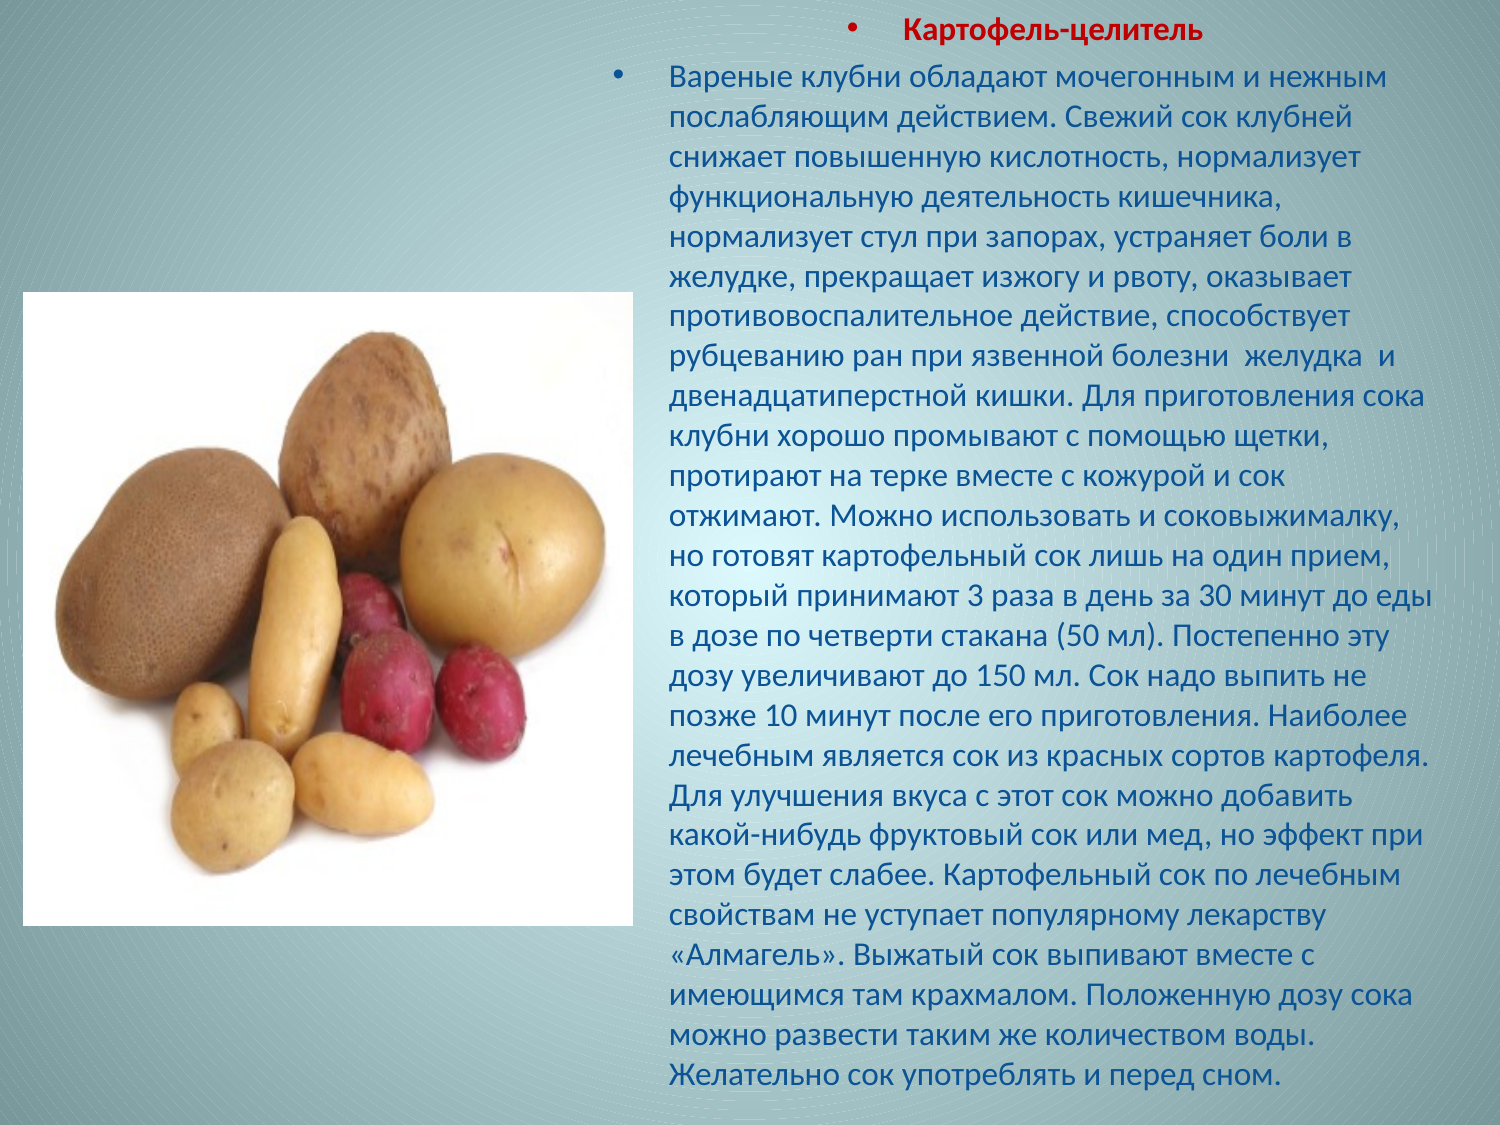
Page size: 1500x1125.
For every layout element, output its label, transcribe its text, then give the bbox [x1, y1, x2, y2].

picture [23, 292, 634, 926]
list Картофель-целитель Вареные клубни обладают мочегонным и нежным послабляющим действием. Свежий сок клубней снижает повышенную кислотность, нормализует функциональную деятельность кишечника, нормализует стул при запорах, устраняет боли в желудке, прекращает изжогу и рвоту, оказывает противовоспалительное действие, способствует рубцеванию ран при язвенной болезни желудка и двенадцатиперстной кишки. Для приготовления сока клубни хорошо промывают с помощью щетки, протирают на терке вместе с кожурой и сок отжимают. Можно использовать и соковыжималку, но готовят картофельный сок лишь на один прием, который принимают 3 раза в день за 30 минут до еды в дозе по четверти стакана (50 мл). Постепенно эту дозу увеличивают до 150 мл. Сок надо выпить не позже 10 минут после его приготовления. Наиболее лечебным является сок из красных сортов картофеля. Для улучшения вкуса с этот сок можно добавить какой-нибудь фруктовый сок или мед, но эффект при этом будет слабее. Картофельный сок по лечебным свойствам не уступает популярному лекарству «Алмагель». Выжатый сок выпивают вместе с имеющимся там крахмалом. Положенную дозу сока можно развести таким же количеством воды. Желательно сок употреблять и перед сном. [597, 0, 1454, 1005]
